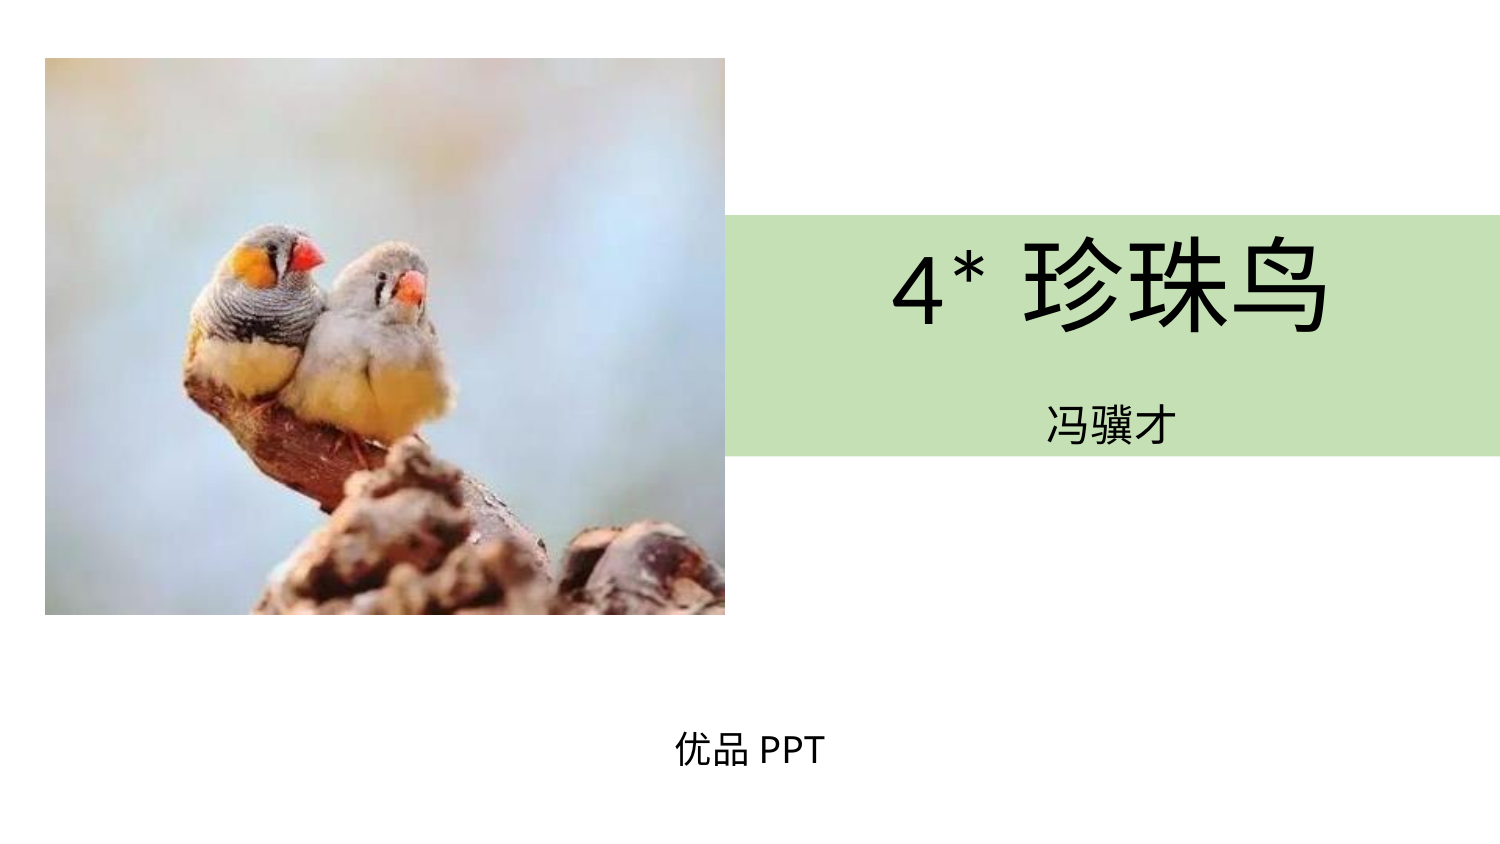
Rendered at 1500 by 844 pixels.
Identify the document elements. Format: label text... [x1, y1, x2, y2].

text_box 优品PPT [0, 713, 1500, 778]
picture [45, 58, 725, 615]
text_box 4*珍珠鸟 冯骥才 [725, 215, 1500, 457]
